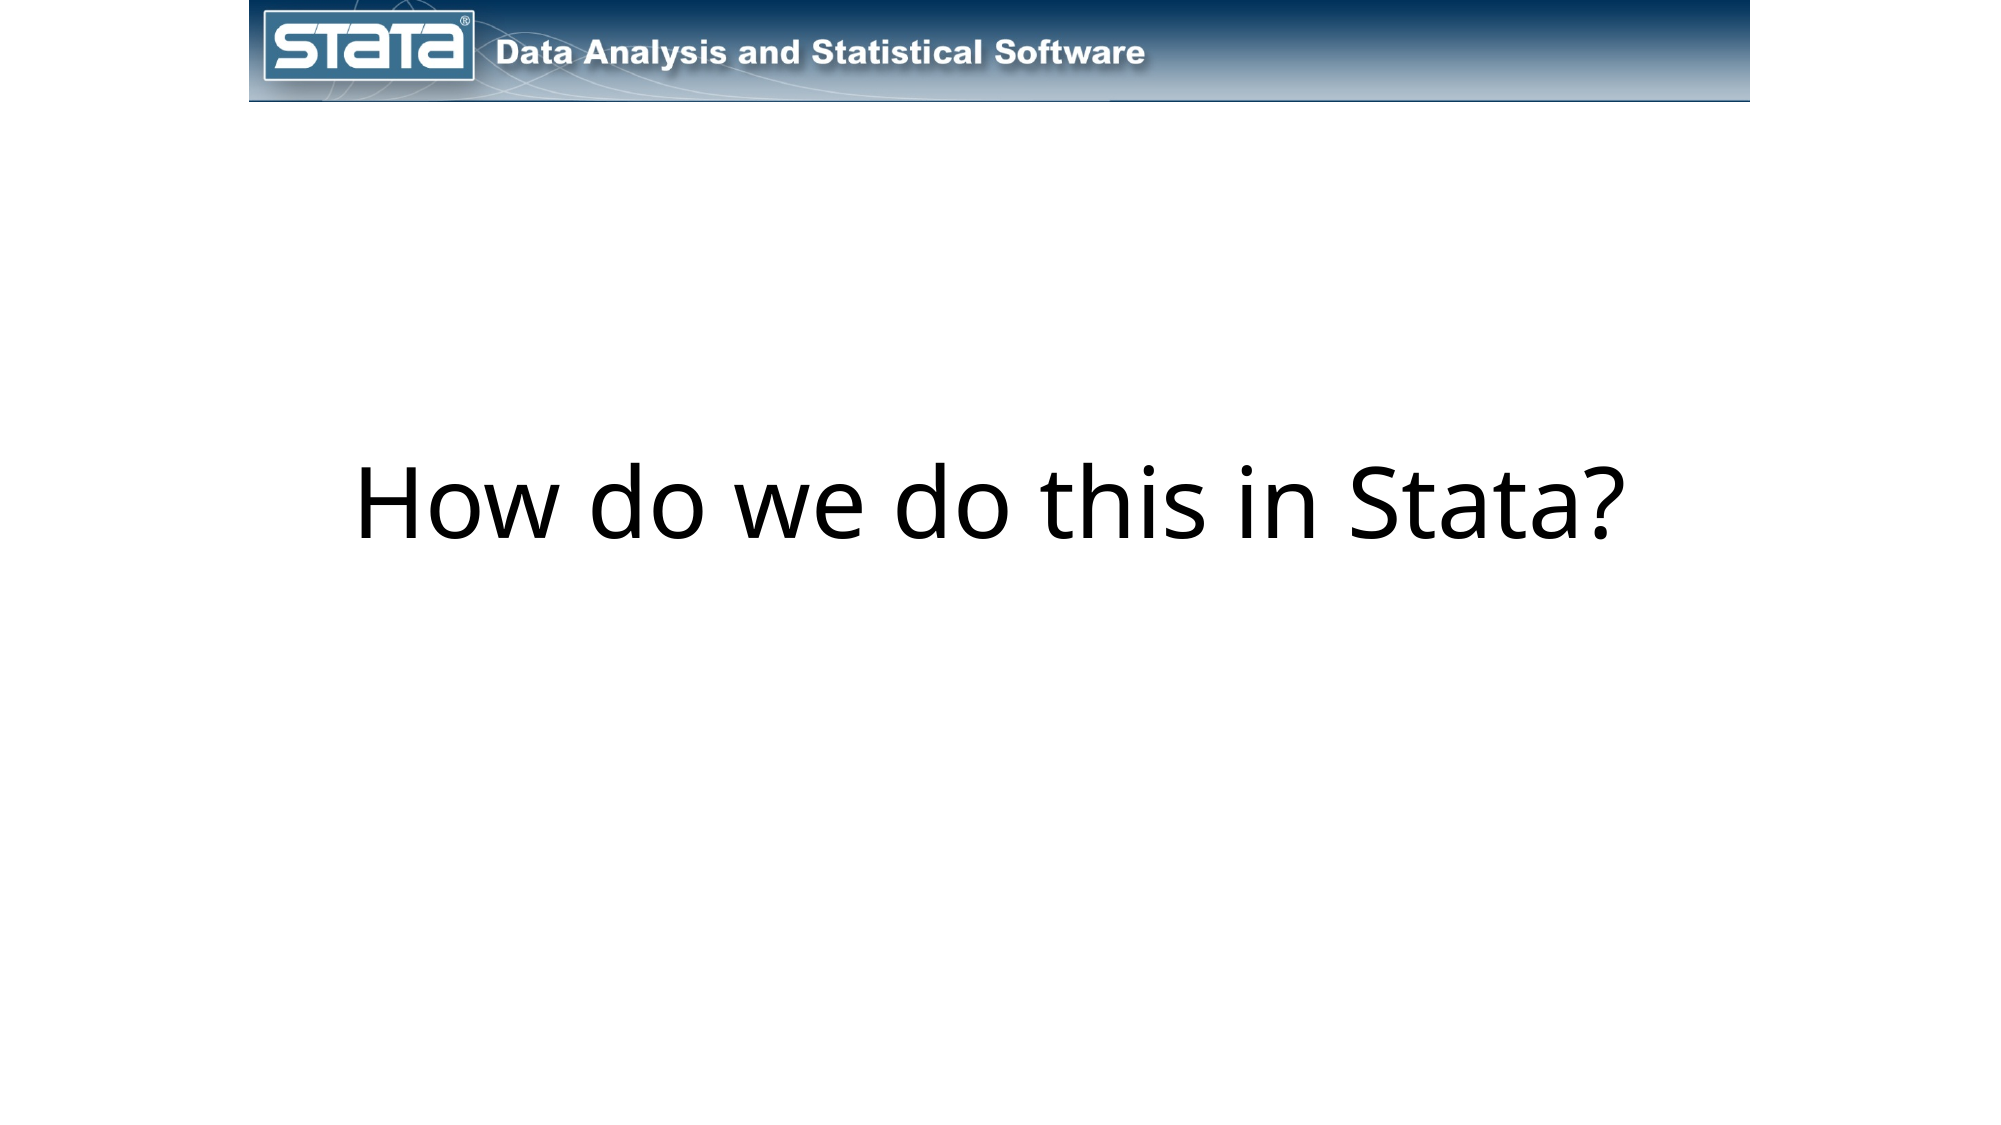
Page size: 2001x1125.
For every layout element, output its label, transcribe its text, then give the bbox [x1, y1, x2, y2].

picture [249, 0, 1750, 102]
title How do we do this in Stata? [337, 412, 1688, 600]
